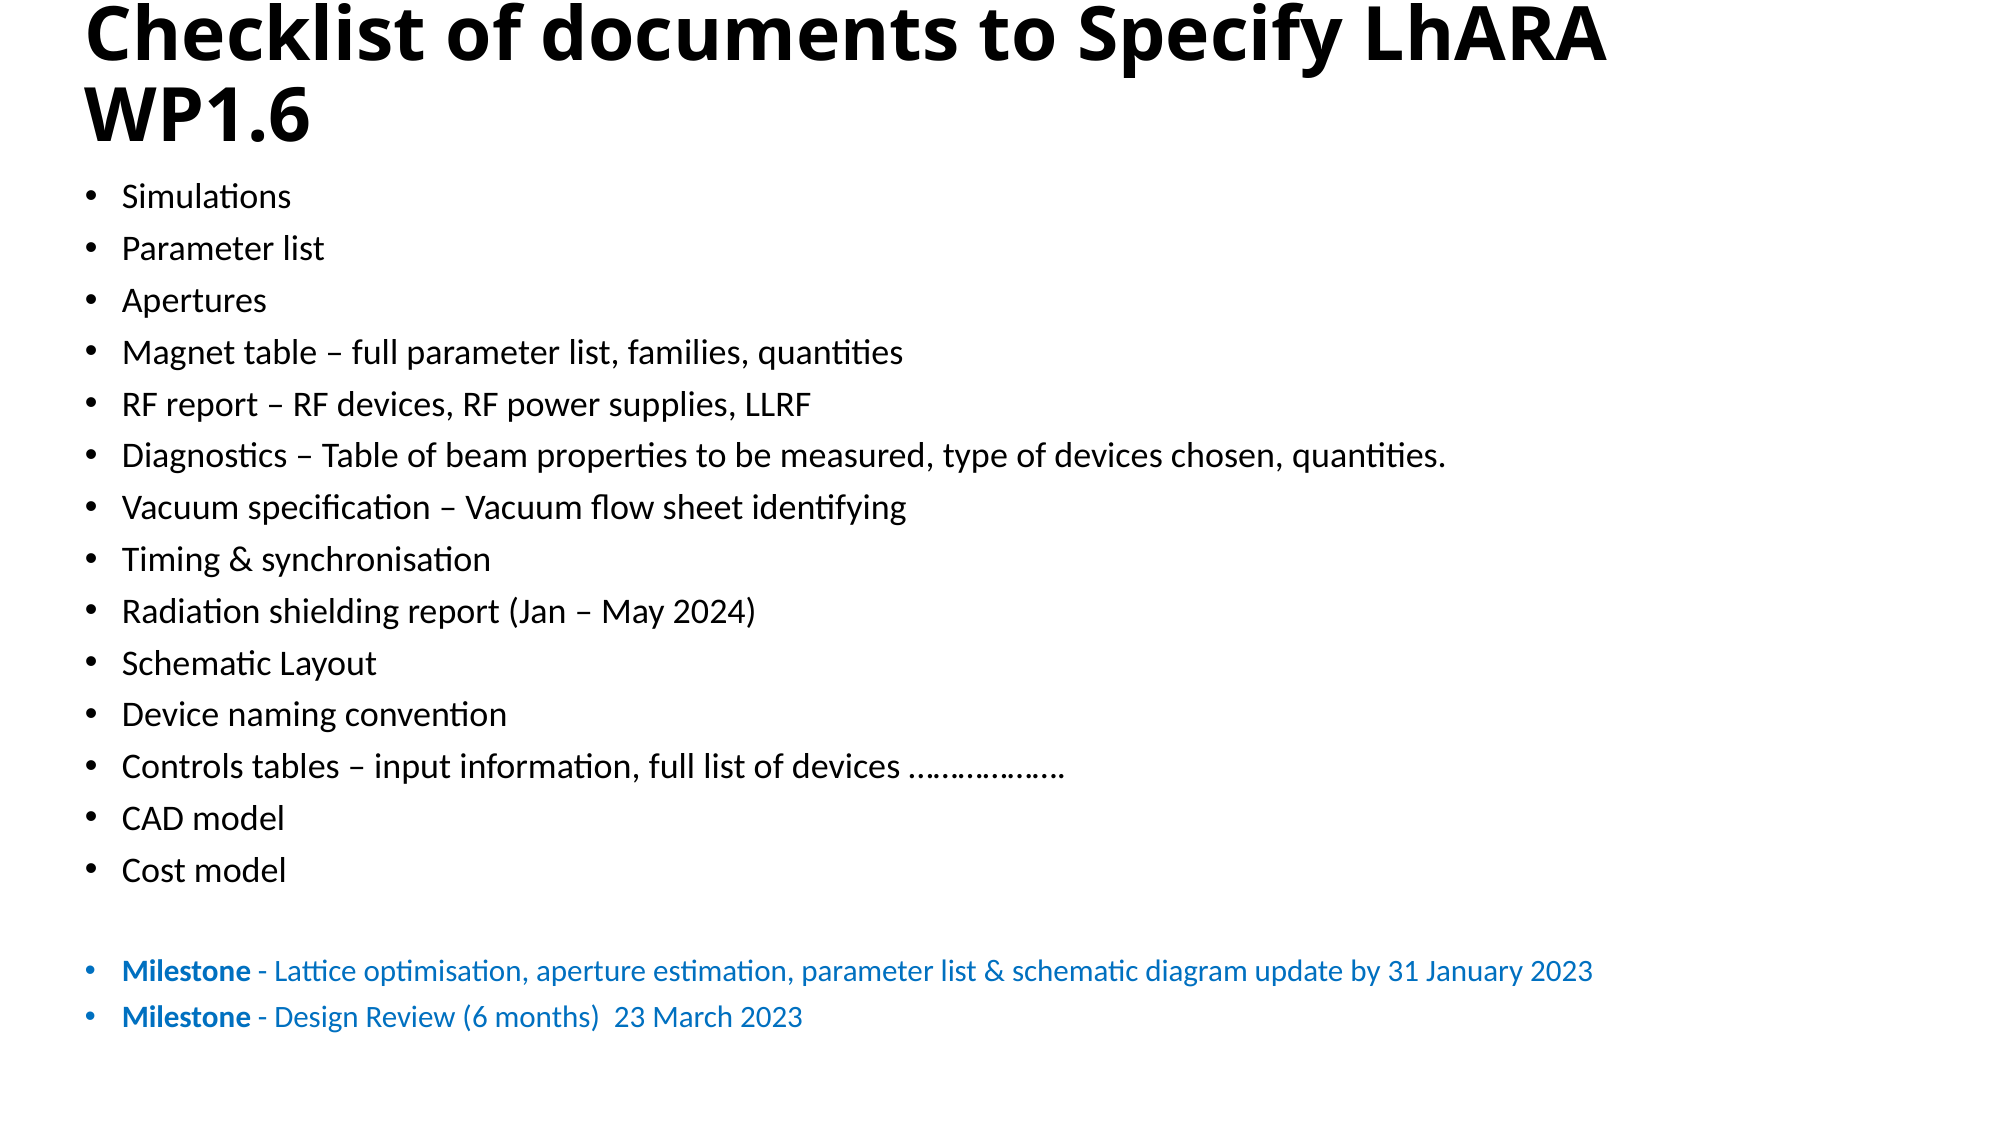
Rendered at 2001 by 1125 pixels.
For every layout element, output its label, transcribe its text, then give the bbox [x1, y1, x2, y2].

title Checklist of documents to Specify LhARA WP1.6 [69, 32, 1795, 121]
list Simulations Parameter list Apertures Magnet table – full parameter list, families, quantities RF report – RF devices, RF power supplies, LLRF Diagnostics – Table of beam properties to be measured, type of devices chosen, quantities. Vacuum specification – Vacuum flow sheet identifying Timing & synchronisation Radiation shielding report (Jan – May 2024) Schematic Layout Device naming convention Controls tables – input information, full list of devices ………………. CAD model Cost model Milestone - Lattice optimisation, aperture estimation, parameter list & schematic diagram update by 31 January 2023 Milestone - Design Review (6 months) 23 March 2023 [69, 170, 1863, 1052]
